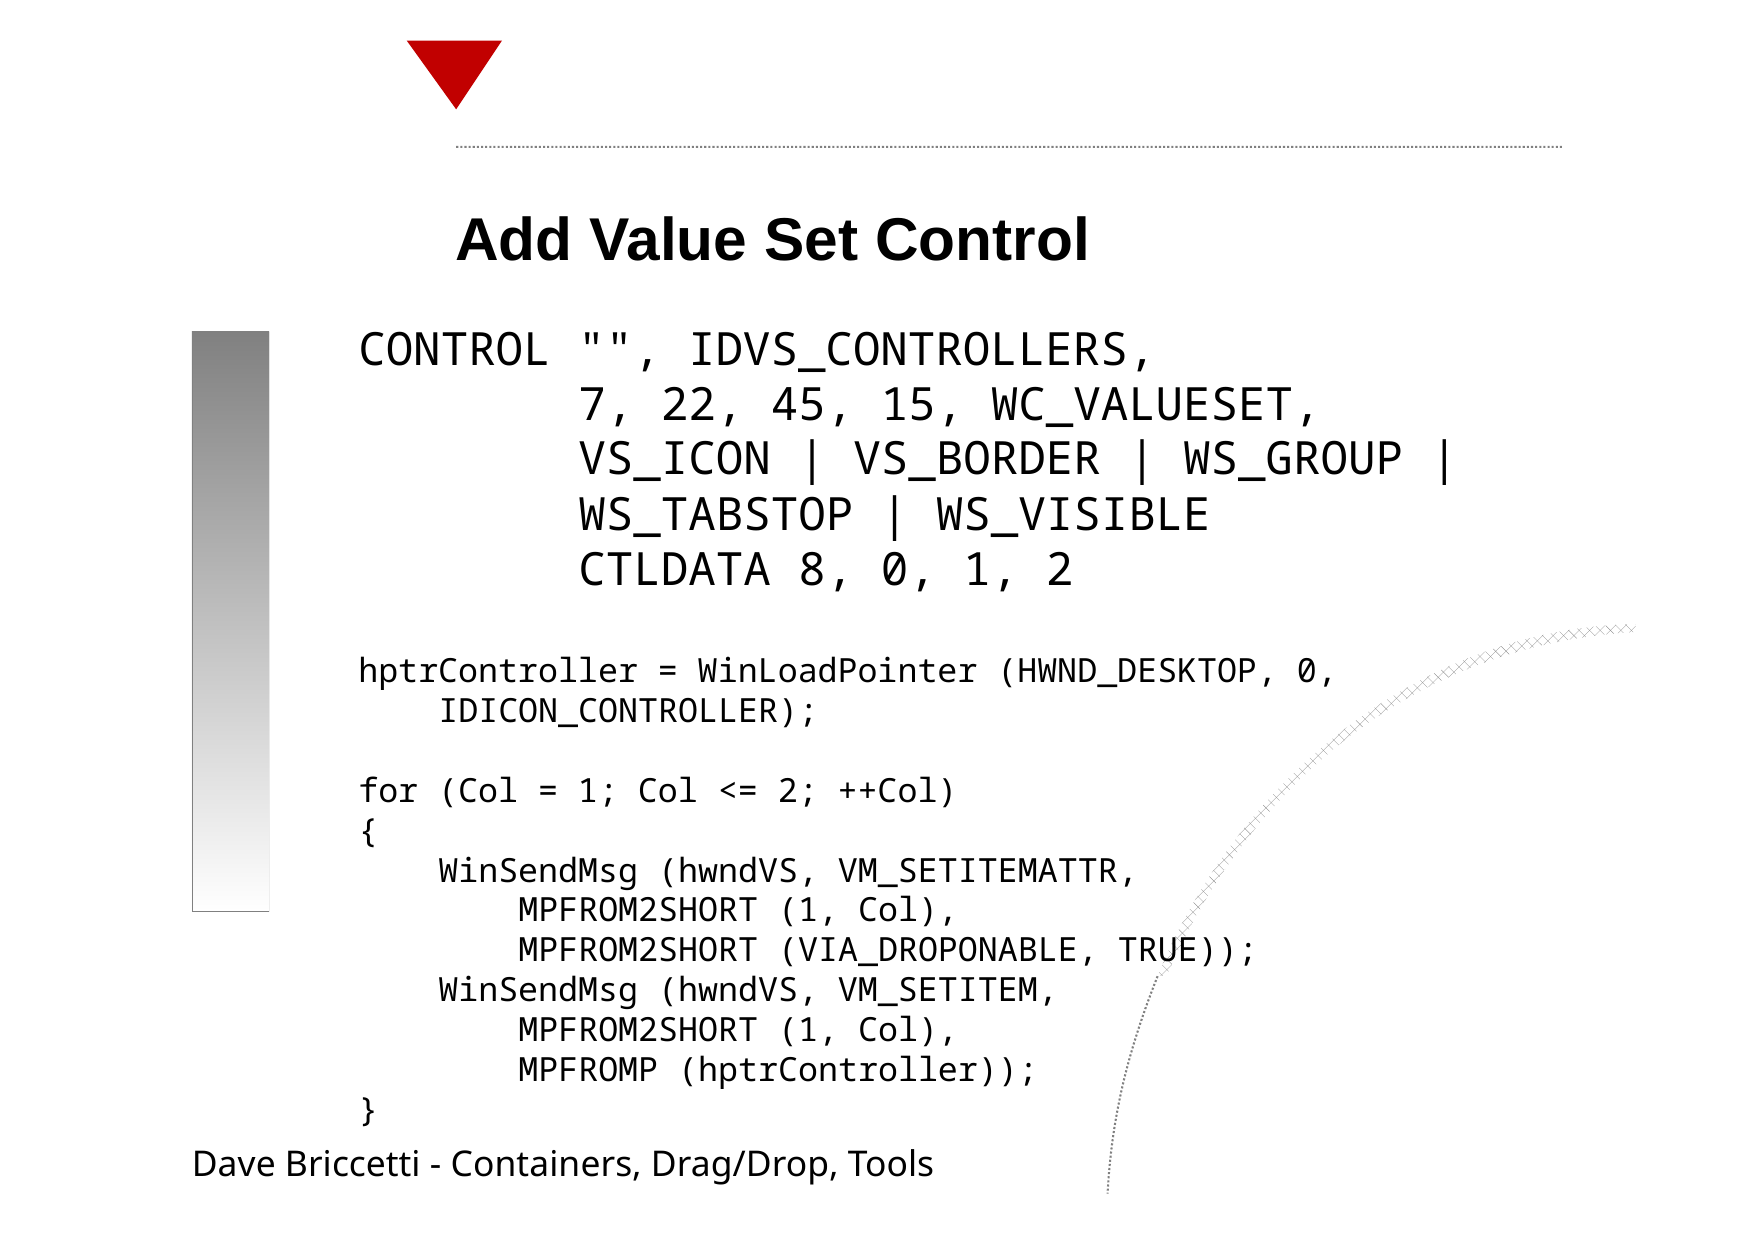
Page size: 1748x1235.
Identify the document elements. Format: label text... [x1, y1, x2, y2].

text_box [1568, 624, 1636, 640]
text_box Add Value Set Control [455, 200, 1568, 273]
text_box CONTROL "", IDVS_CONTROLLERS, 7, 22, 45, 15, WC_VALUESET, VS_ICON | VS_BORDER | WS_GROUP | WS_TABSTOP | WS_VISIBLE CTLDATA 8, 0, 1, 2 hptrController = WinLoadPointer (HWND_DESKTOP, 0, IDICON_CONTROLLER); for (Col = 1; Col <= 2; ++Col) { WinSendMsg (hwndVS, VM_SETITEMATTR, MPFROM2SHORT (1, Col), MPFROM2SHORT (VIA_DROPONABLE, TRUE)); WinSendMsg (hwndVS, VM_SETITEM, MPFROM2SHORT (1, Col), MPFROMP (hptrController)); } [358, 319, 1568, 1129]
text_box [191, 331, 270, 912]
text_box [406, 40, 503, 110]
text_box [1112, 1129, 1123, 1141]
text_box Dave Briccetti - Containers, Drag/Drop, Tools [191, 1141, 1505, 1184]
